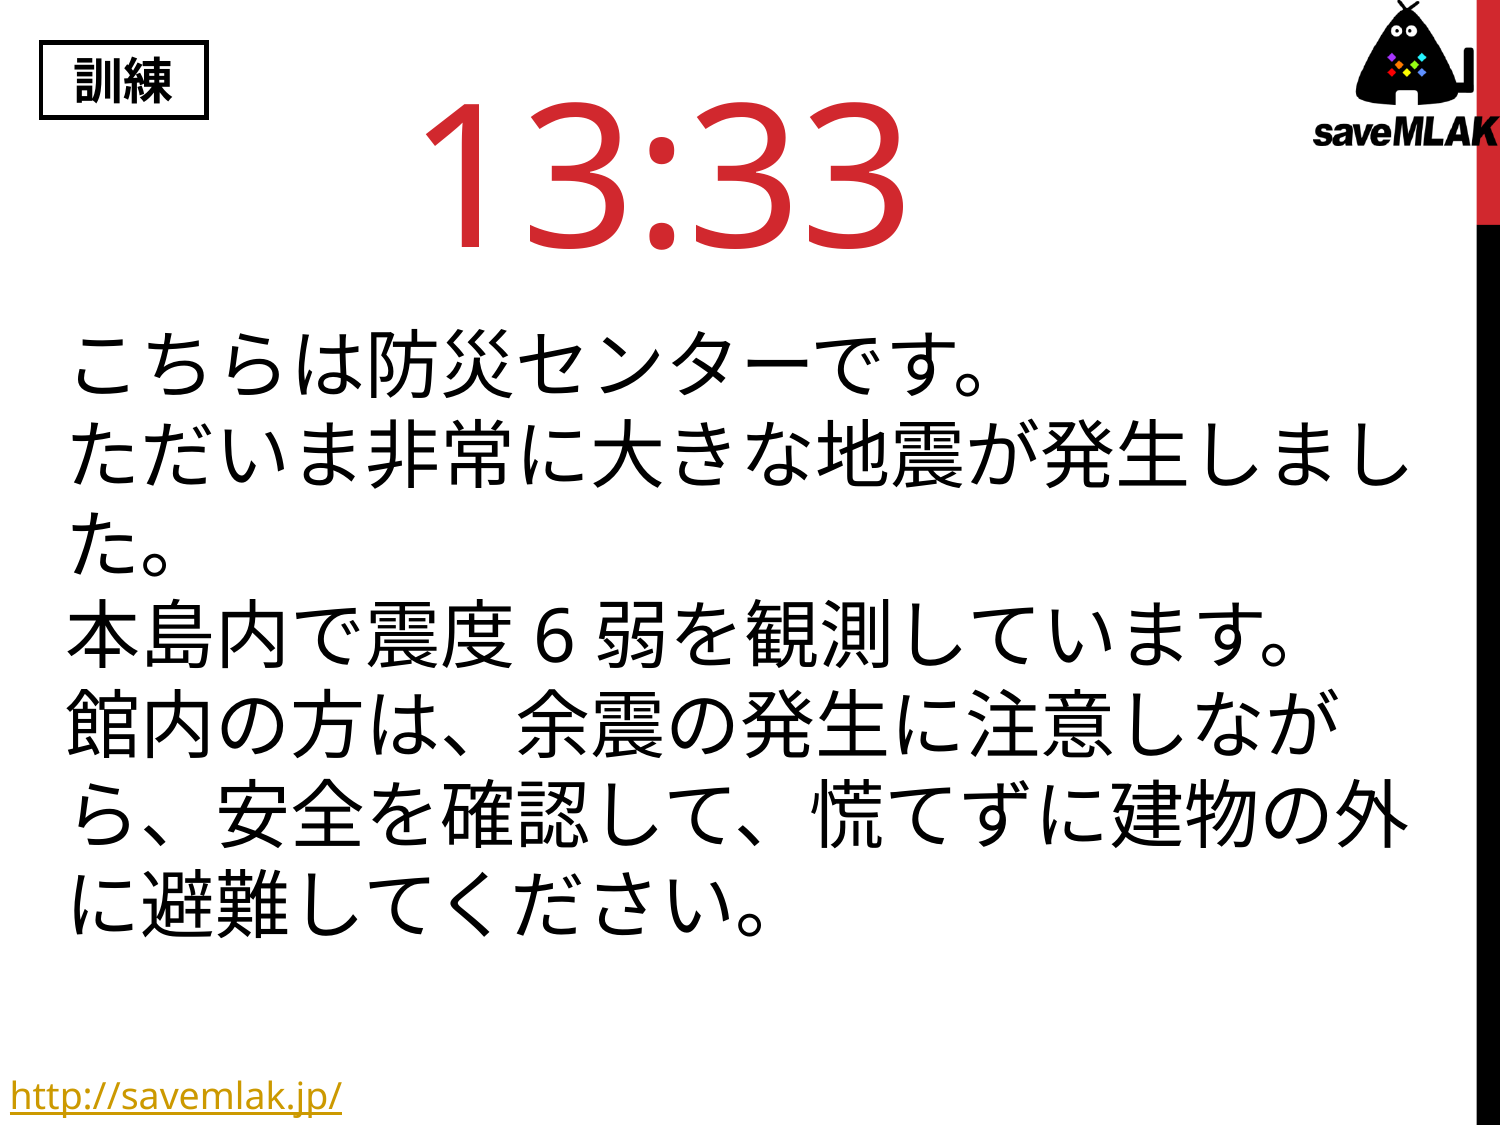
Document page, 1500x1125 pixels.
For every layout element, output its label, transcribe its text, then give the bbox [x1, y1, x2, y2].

text_box 13:33 [42, 40, 1281, 114]
text_box http://savemlak.jp/ [0, 1064, 358, 1125]
picture [1313, 0, 1500, 146]
text_box 訓練 [41, 42, 207, 118]
text_box こちらは防災センターです。 ただいま非常に大きな地震が発生しました。 本島内で震度6弱を観測しています。 館内の方は、余震の発生に注意しながら、安全を確認して、慌てずに建物の外に避難してください。 [28, 310, 1453, 1046]
